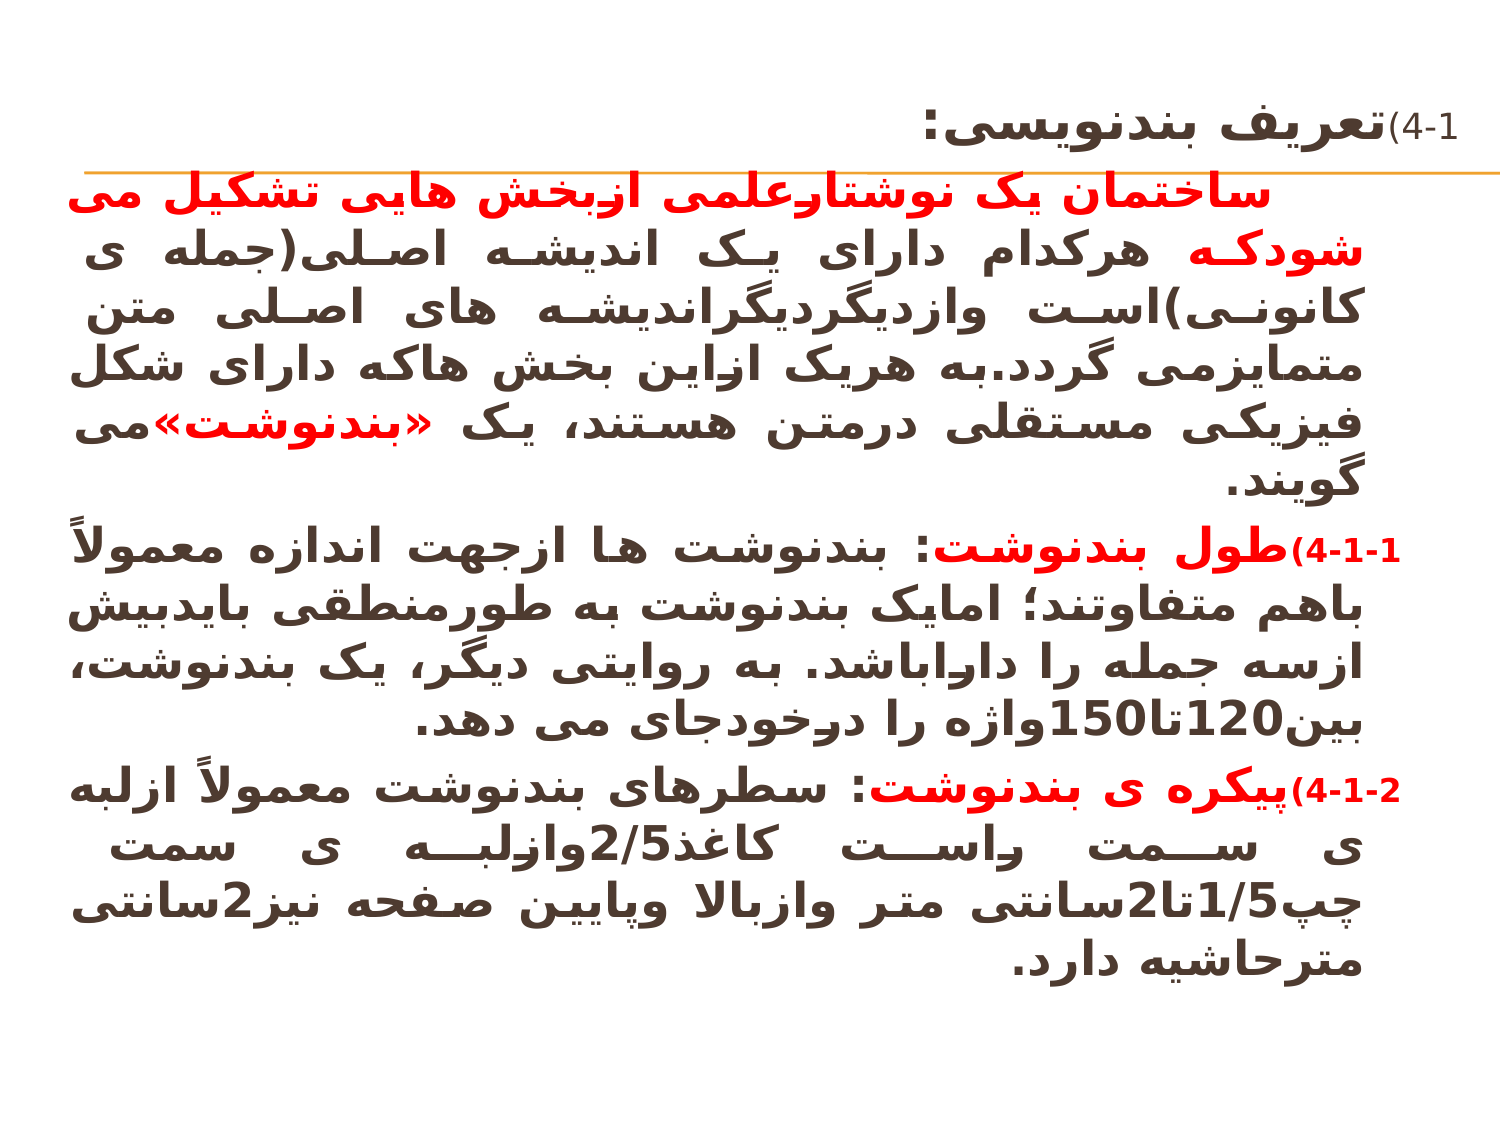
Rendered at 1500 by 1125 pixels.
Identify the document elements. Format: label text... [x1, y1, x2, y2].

list 4-1)تعریف بندنویسی: ساختمان یک نوشتارعلمی ازبخش هایی تشکیل می شودکه هرکدام دارای یک اندیشه اصلی(جمله ی کانونی)است وازدیگردیگراندیشه های اصلی متن متمایزمی گردد.به هریک ازاین بخش هاکه دارای شکل فیزیکی مستقلی درمتن هستند، یک «بندنوشت»می گویند. 4-1-1)طول بندنوشت: بندنوشت ها ازجهت اندازه معمولاً باهم متفاوتند؛ امایک بندنوشت به طورمنطقی بایدبیش ازسه جمله را داراباشد. به روایتی دیگر، یک بندنوشت، بین120تا150واژه را درخودجای می دهد. 4-1-2)پیکره ی بندنوشت: سطرهای بندنوشت معمولاً ازلبه ی سمت راست کاغذ2/5وازلبه ی سمت چپ1/5تا2سانتی متر وازبالا وپایین صفحه نیز2سانتی مترحاشیه دارد. [50, 78, 1475, 998]
